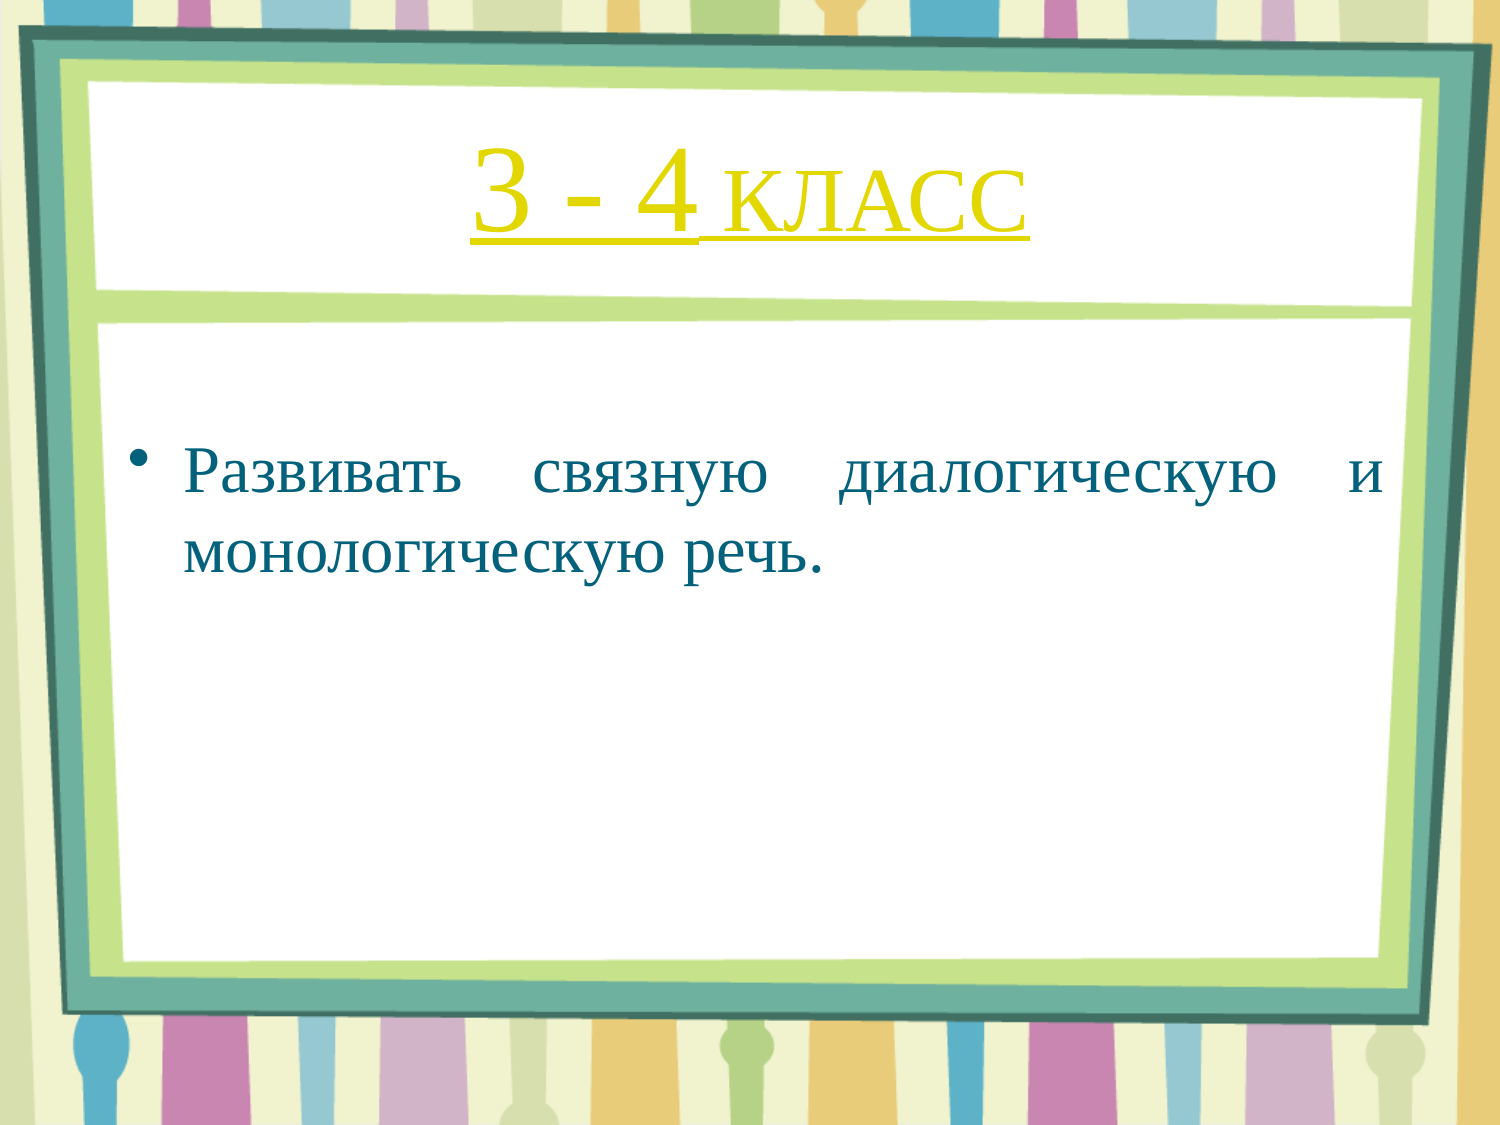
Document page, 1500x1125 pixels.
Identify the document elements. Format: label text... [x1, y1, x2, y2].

title 3 - 4 КЛАСС [74, 87, 1426, 276]
list Развивать связную диалогическую и монологическую речь. [112, 324, 1401, 1006]
picture [0, 0, 1500, 1125]
